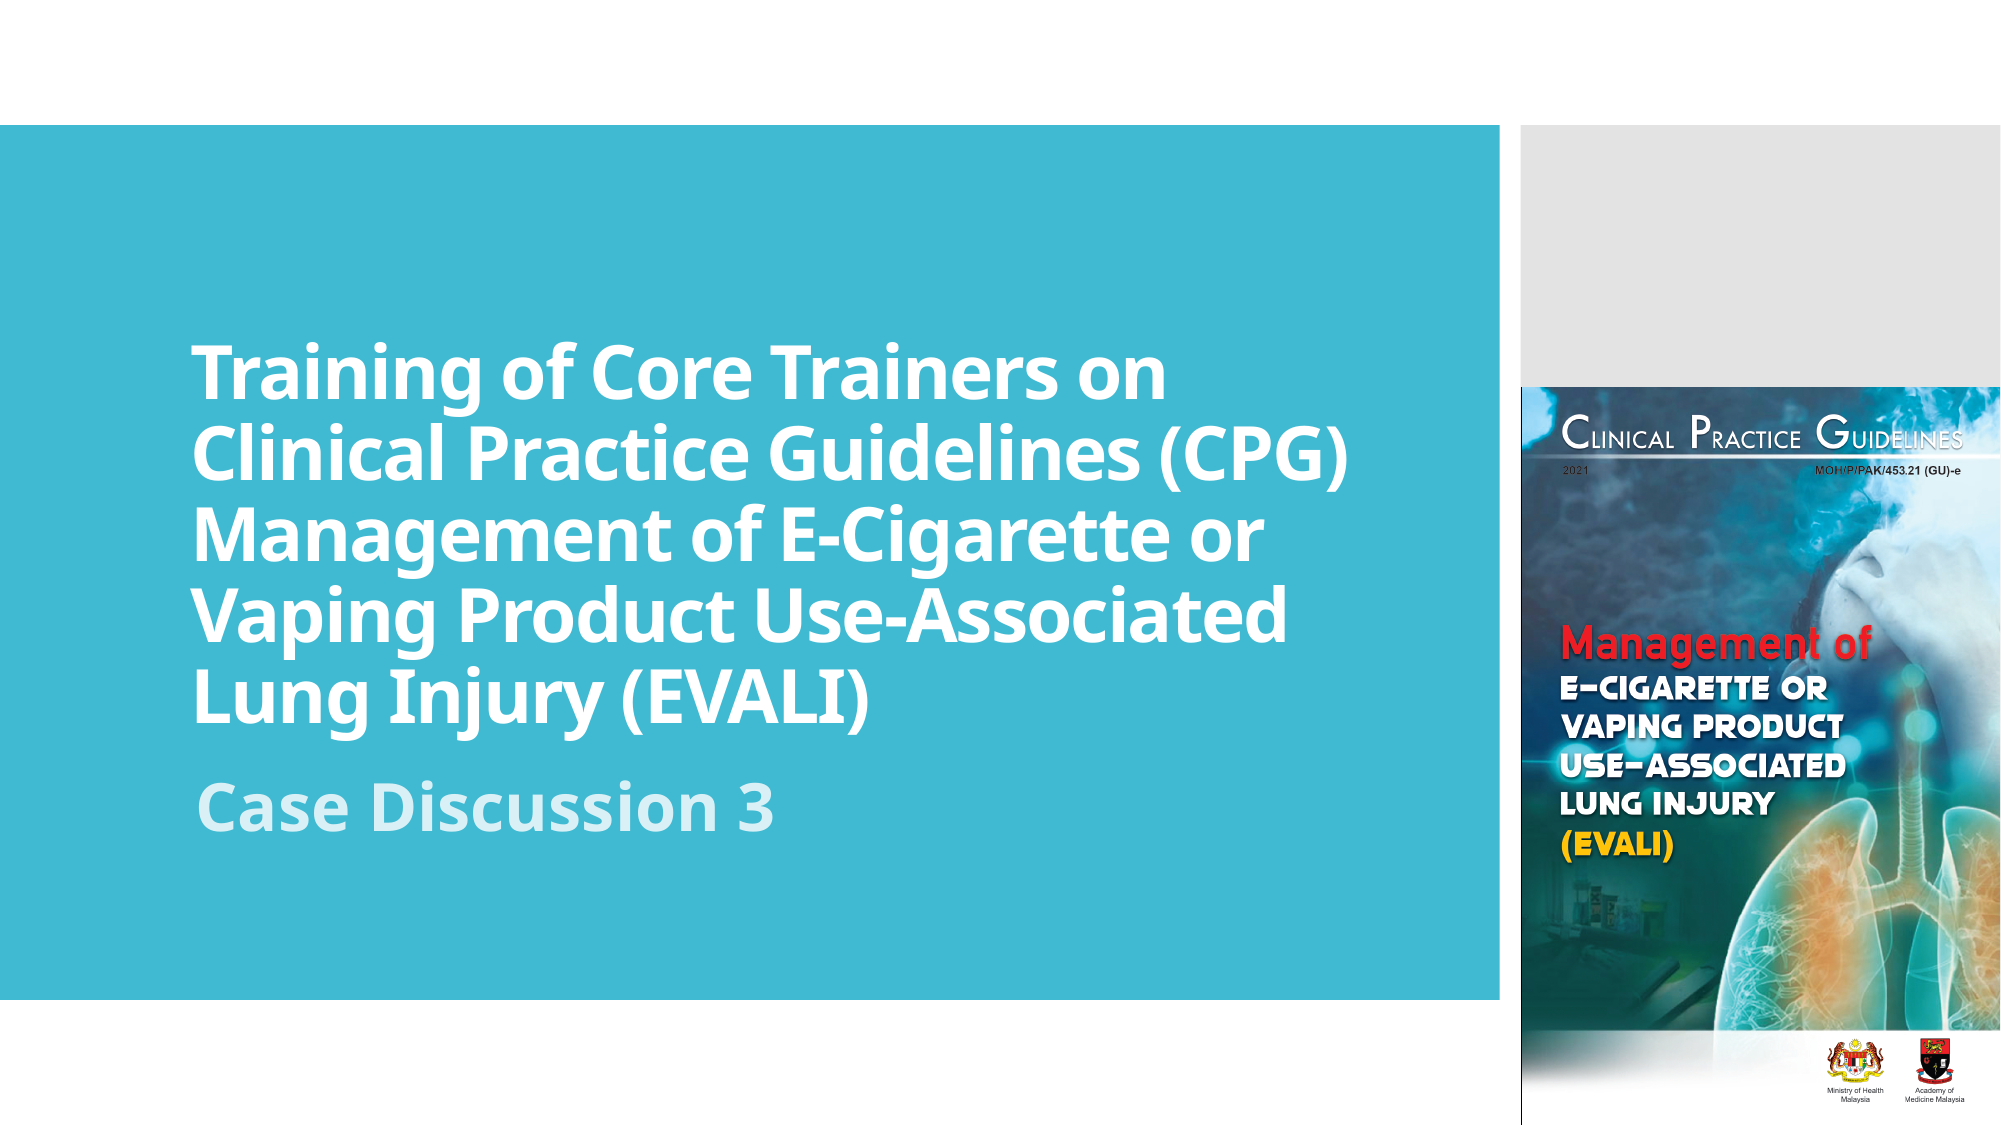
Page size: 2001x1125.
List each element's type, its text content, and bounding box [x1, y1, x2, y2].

picture [1964, 386, 1974, 408]
title Training of Core Trainers on Clinical Practice Guidelines (CPG) Management of E-Cigarette or Vaping Product Use-Associated Lung Injury (EVALI) [175, 213, 1406, 747]
picture [1875, 391, 1883, 396]
subtitle Case Discussion 3 [180, 766, 1381, 917]
picture [1873, 416, 1886, 423]
picture [1520, 386, 2000, 1125]
